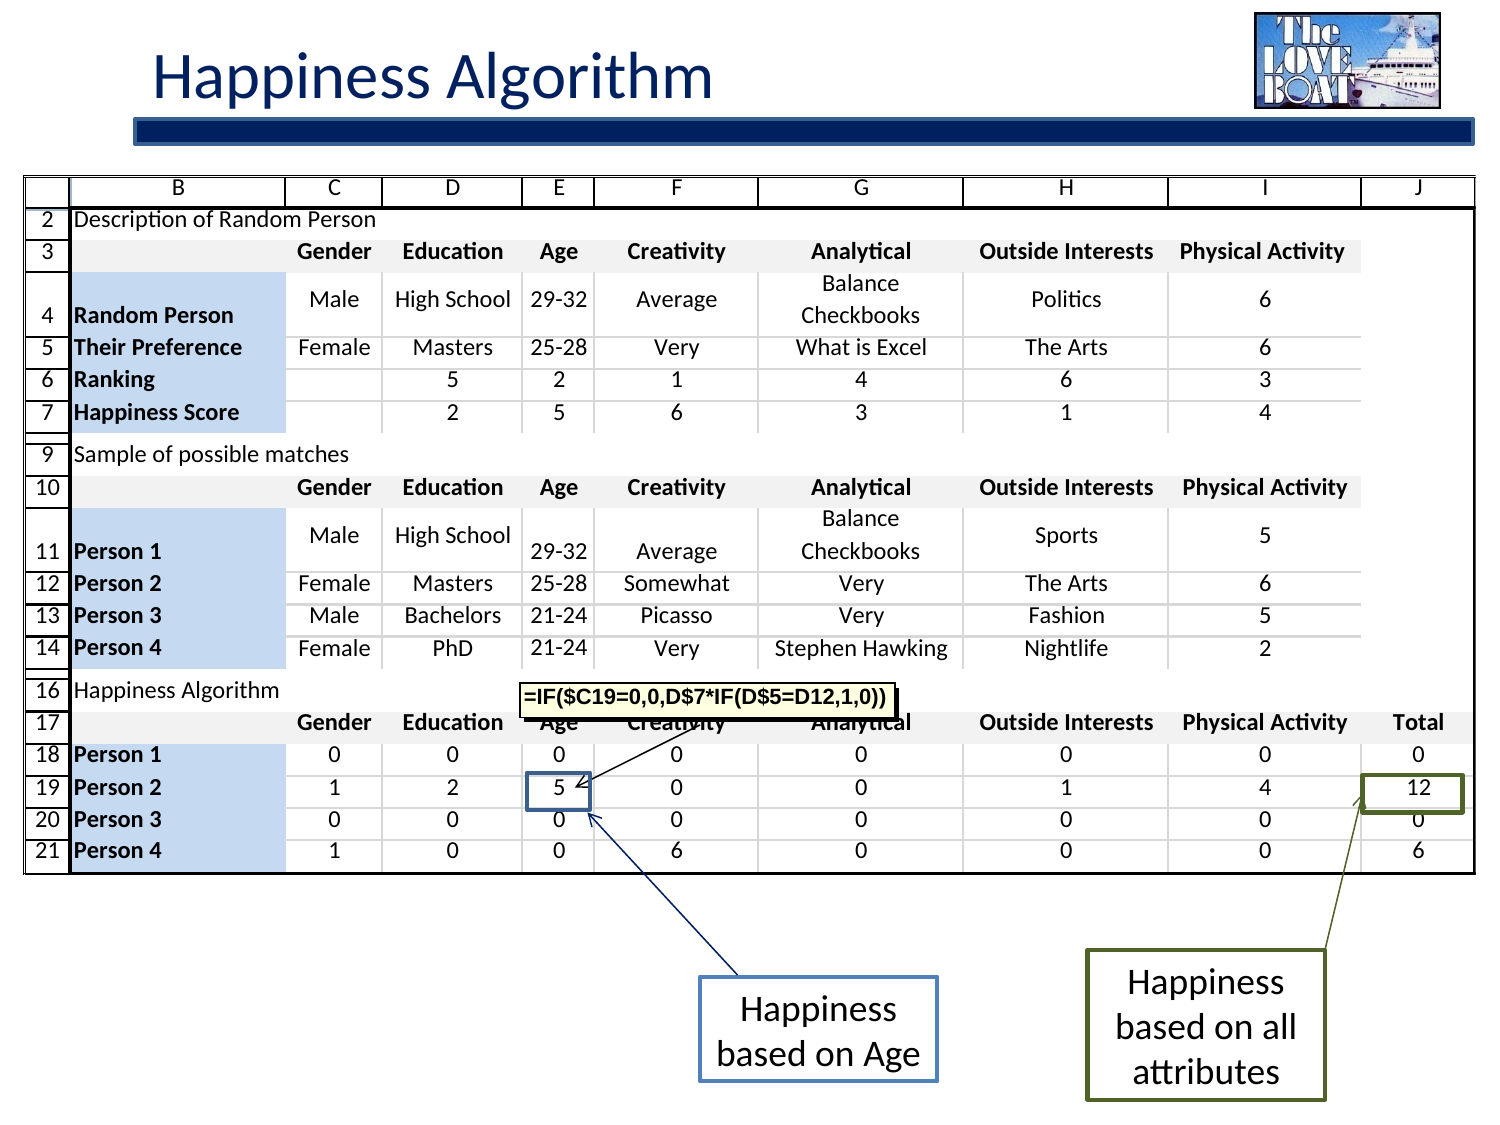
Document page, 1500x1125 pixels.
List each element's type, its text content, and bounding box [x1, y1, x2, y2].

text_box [574, 724, 701, 788]
text_box Happiness Algorithm [137, 24, 1463, 120]
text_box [580, 818, 744, 969]
picture [1254, 12, 1441, 24]
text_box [1265, 852, 1423, 891]
text_box Happiness based on all attributes [1085, 948, 1327, 1102]
text_box Happiness based on Age [698, 975, 939, 1083]
picture [22, 174, 1477, 876]
